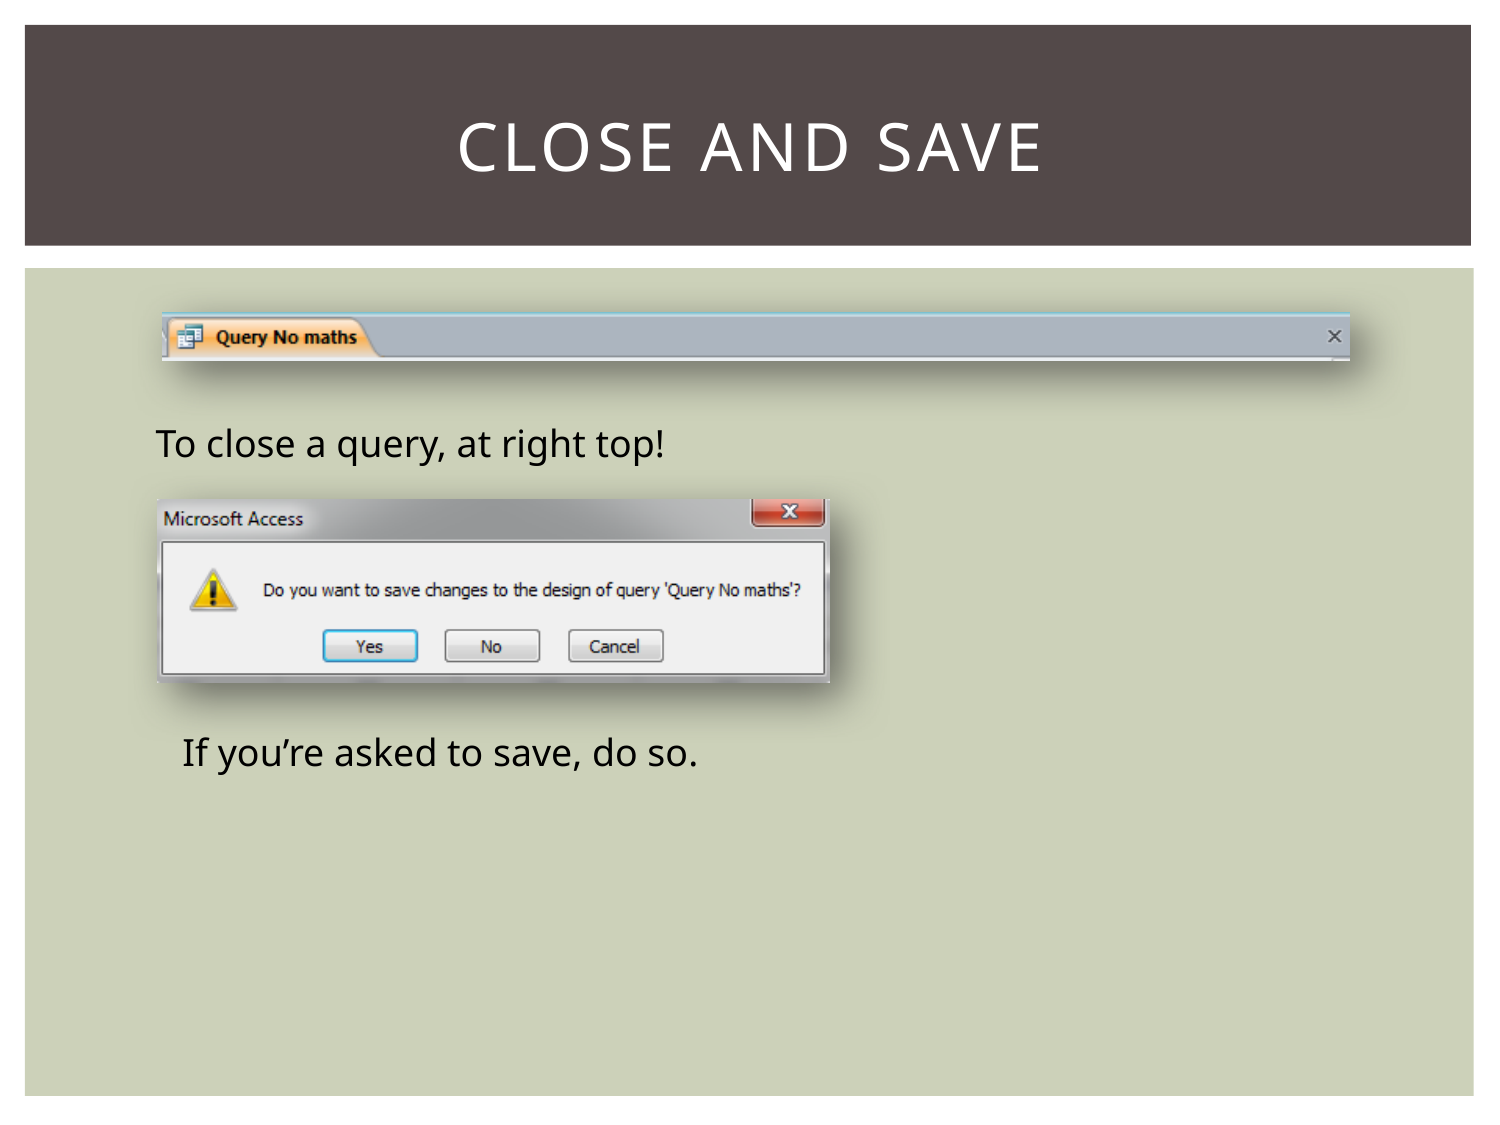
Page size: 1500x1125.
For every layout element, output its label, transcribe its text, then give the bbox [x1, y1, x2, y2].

text_box To close a query, at right top! [140, 412, 681, 473]
picture [157, 499, 830, 684]
title Close and save [62, 58, 1438, 232]
picture [162, 312, 1351, 361]
text_box If you’re asked to save, do so. [167, 722, 714, 782]
